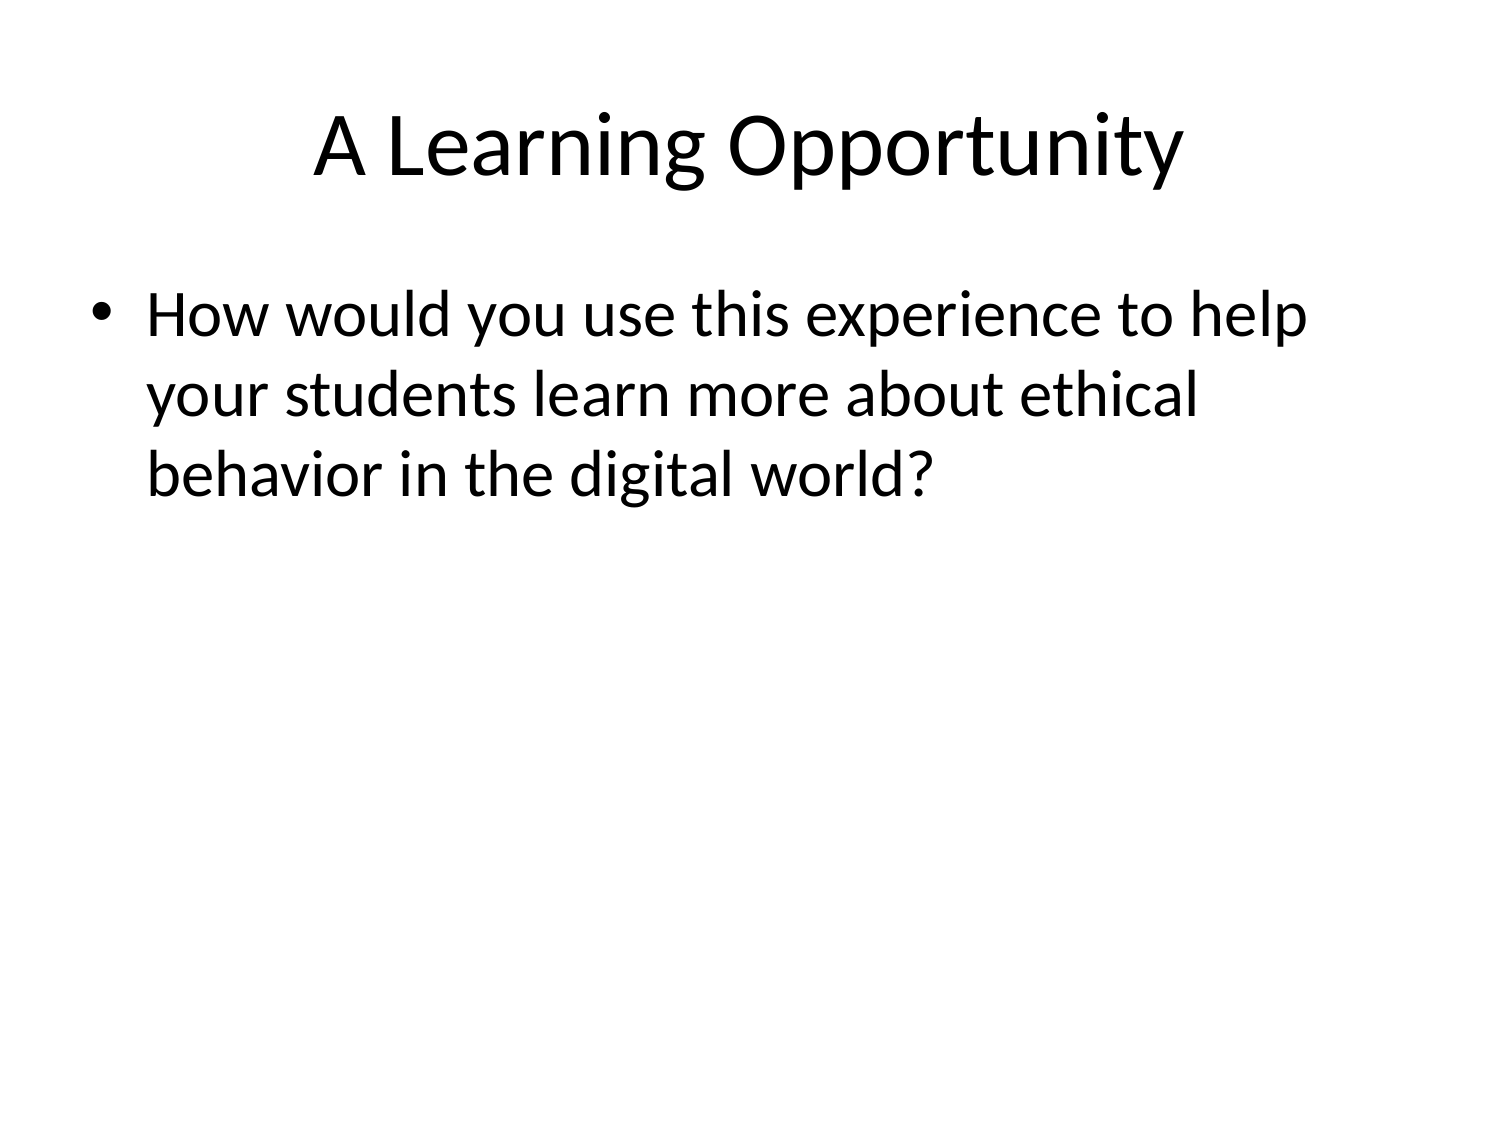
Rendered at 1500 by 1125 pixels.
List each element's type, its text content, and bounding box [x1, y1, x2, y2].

title A Learning Opportunity [75, 45, 1425, 233]
list How would you use this experience to help your students learn more about ethical behavior in the digital world? [75, 262, 1346, 575]
